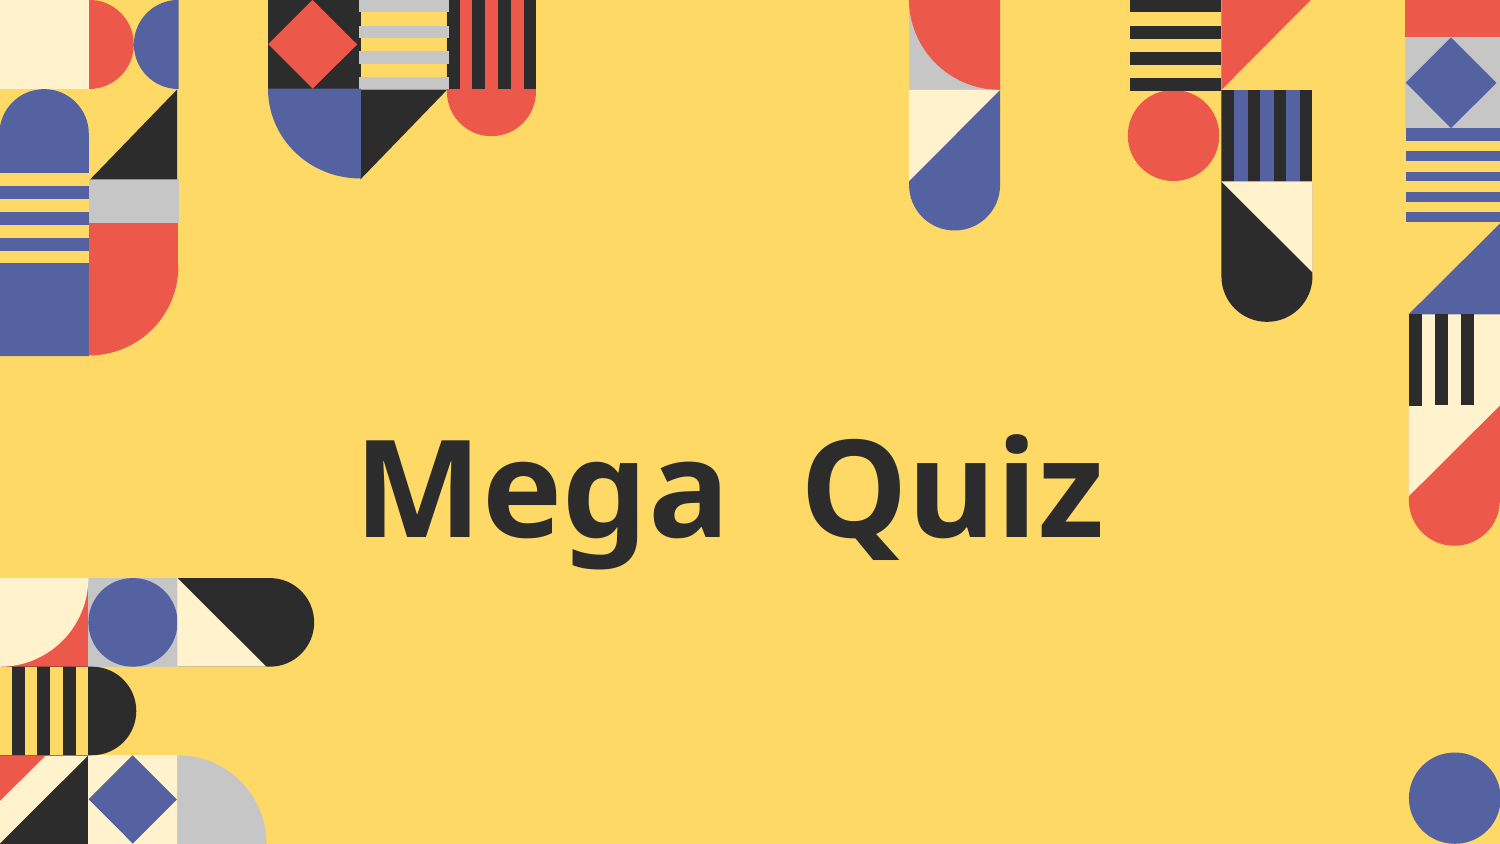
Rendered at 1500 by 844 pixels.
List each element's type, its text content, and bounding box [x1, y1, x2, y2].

title Mega Quiz [242, 315, 1105, 667]
